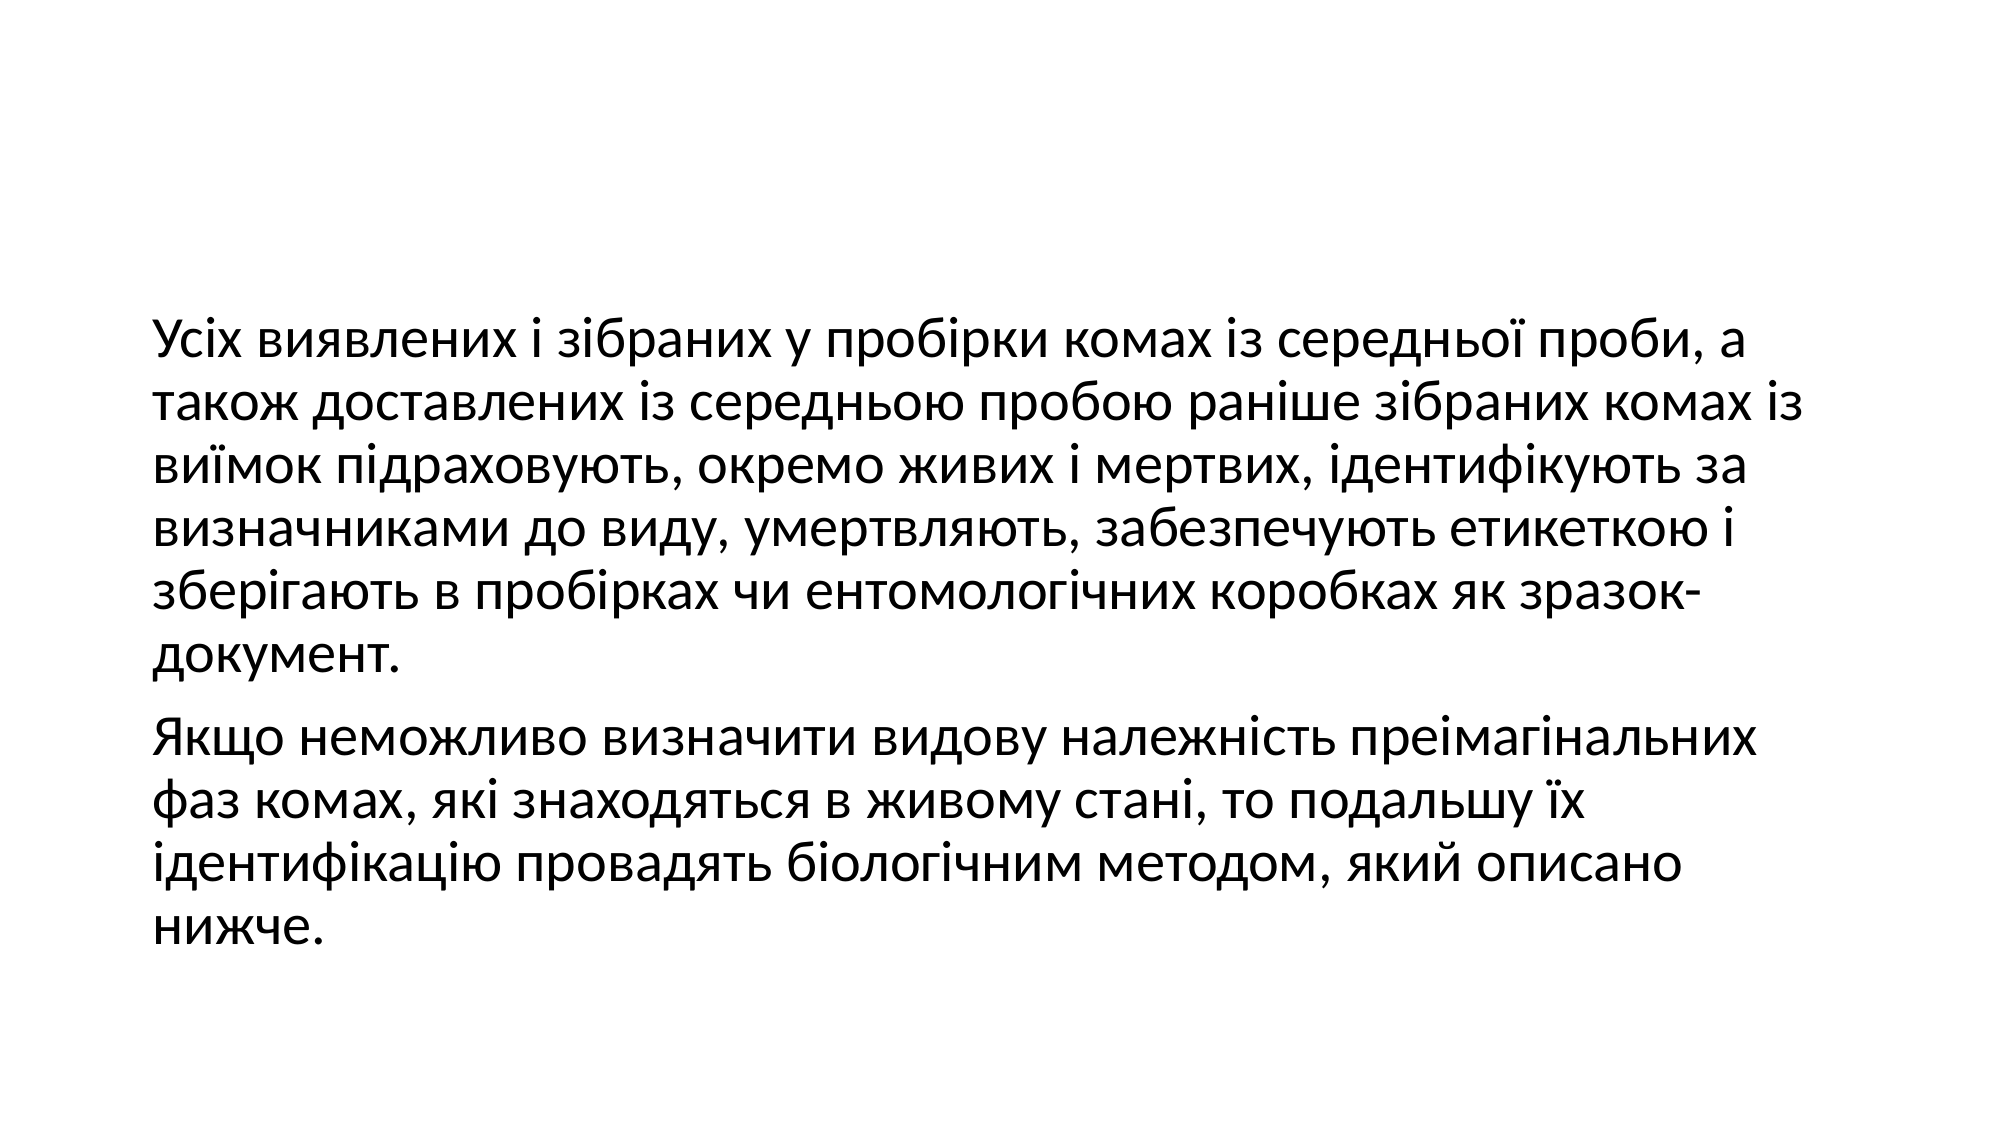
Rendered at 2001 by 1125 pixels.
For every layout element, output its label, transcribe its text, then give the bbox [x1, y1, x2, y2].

list Усіх виявлених і зібраних у пробірки комах із середньої проби, а також доставлених із середньою пробою раніше зібраних комах із виїмок підраховують, окремо живих і мертвих, ідентифікують за визначниками до виду, умертвляють, забезпечують етикеткою і зберігають в пробірках чи ентомологічних коробках як зразок-документ. Якщо неможливо визначити видову належність преімагінальних фаз комах, які знаходяться в живому стані, то подальшу їх ідентифікацію провадять біологічним методом, який описано нижче. [137, 299, 1863, 1014]
